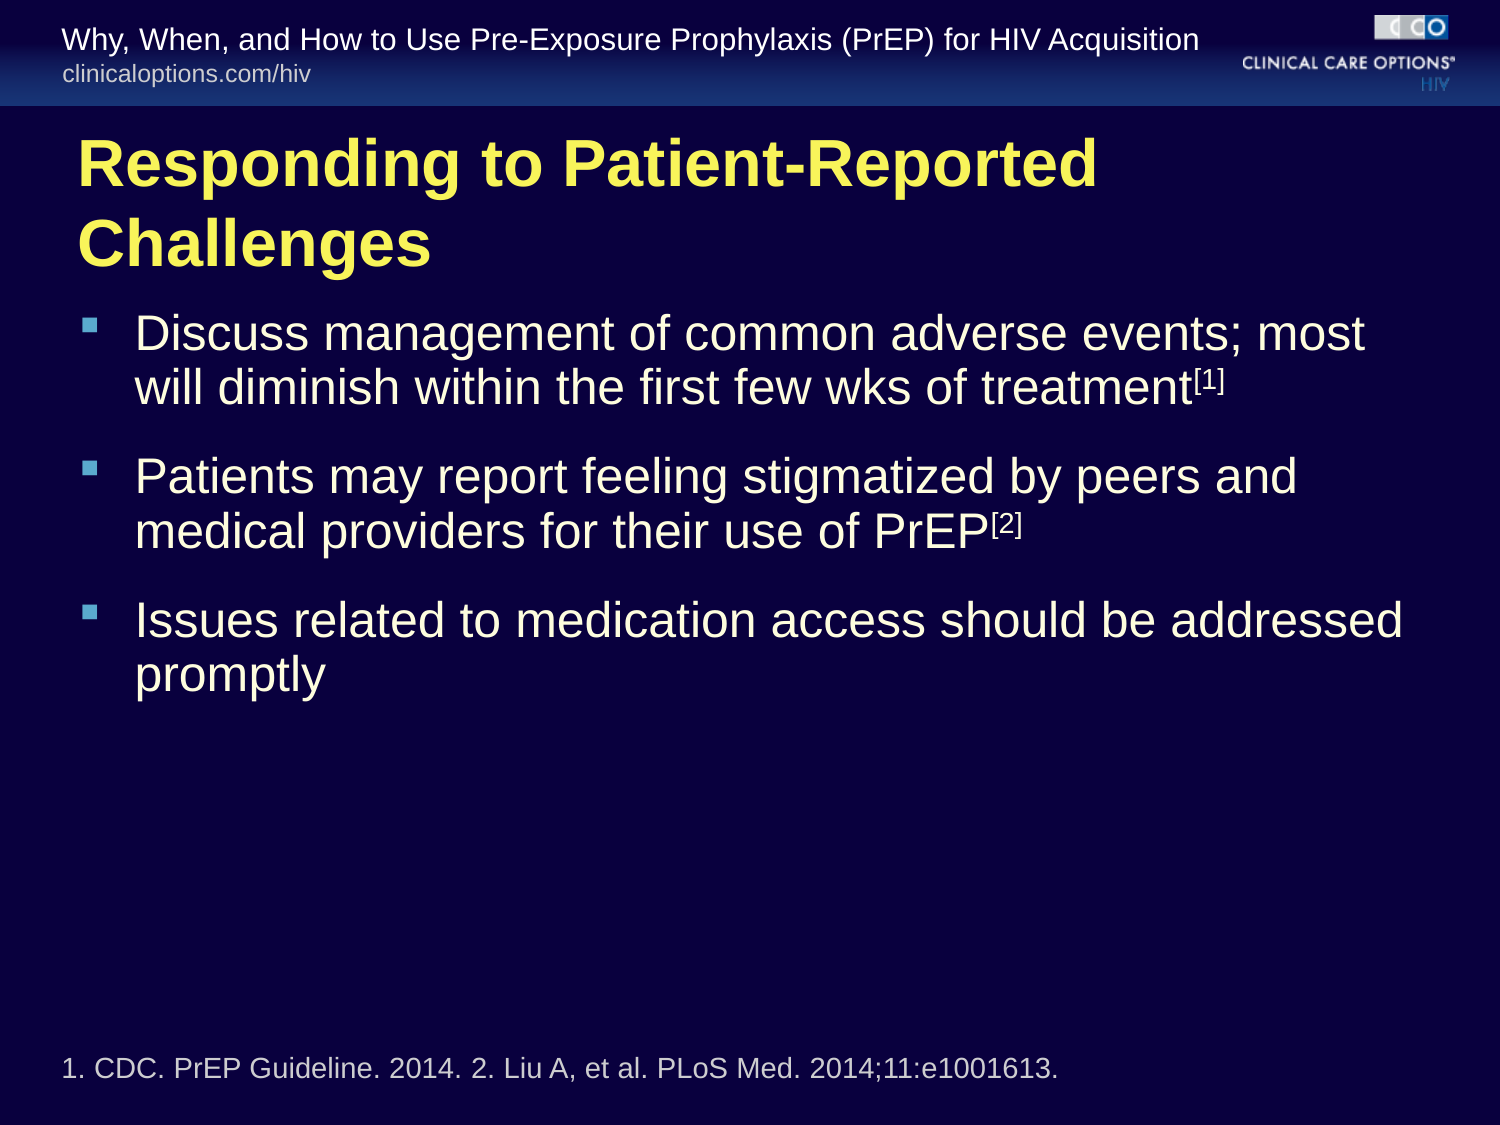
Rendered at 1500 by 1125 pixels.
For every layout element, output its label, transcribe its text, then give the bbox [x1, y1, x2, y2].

title Responding to Patient-Reported Challenges [62, 109, 1452, 291]
picture [1243, 15, 1455, 91]
text_box 1. CDC. PrEP Guideline. 2014. 2. Liu A, et al. PLoS Med. 2014;11:e1001613. [46, 1042, 1413, 1093]
list Discuss management of common adverse events; most will diminish within the first few wks of treatment[1] Patients may report feeling stigmatized by peers and medical providers for their use of PrEP[2] Issues related to medication access should be addressed promptly [63, 299, 1451, 1047]
